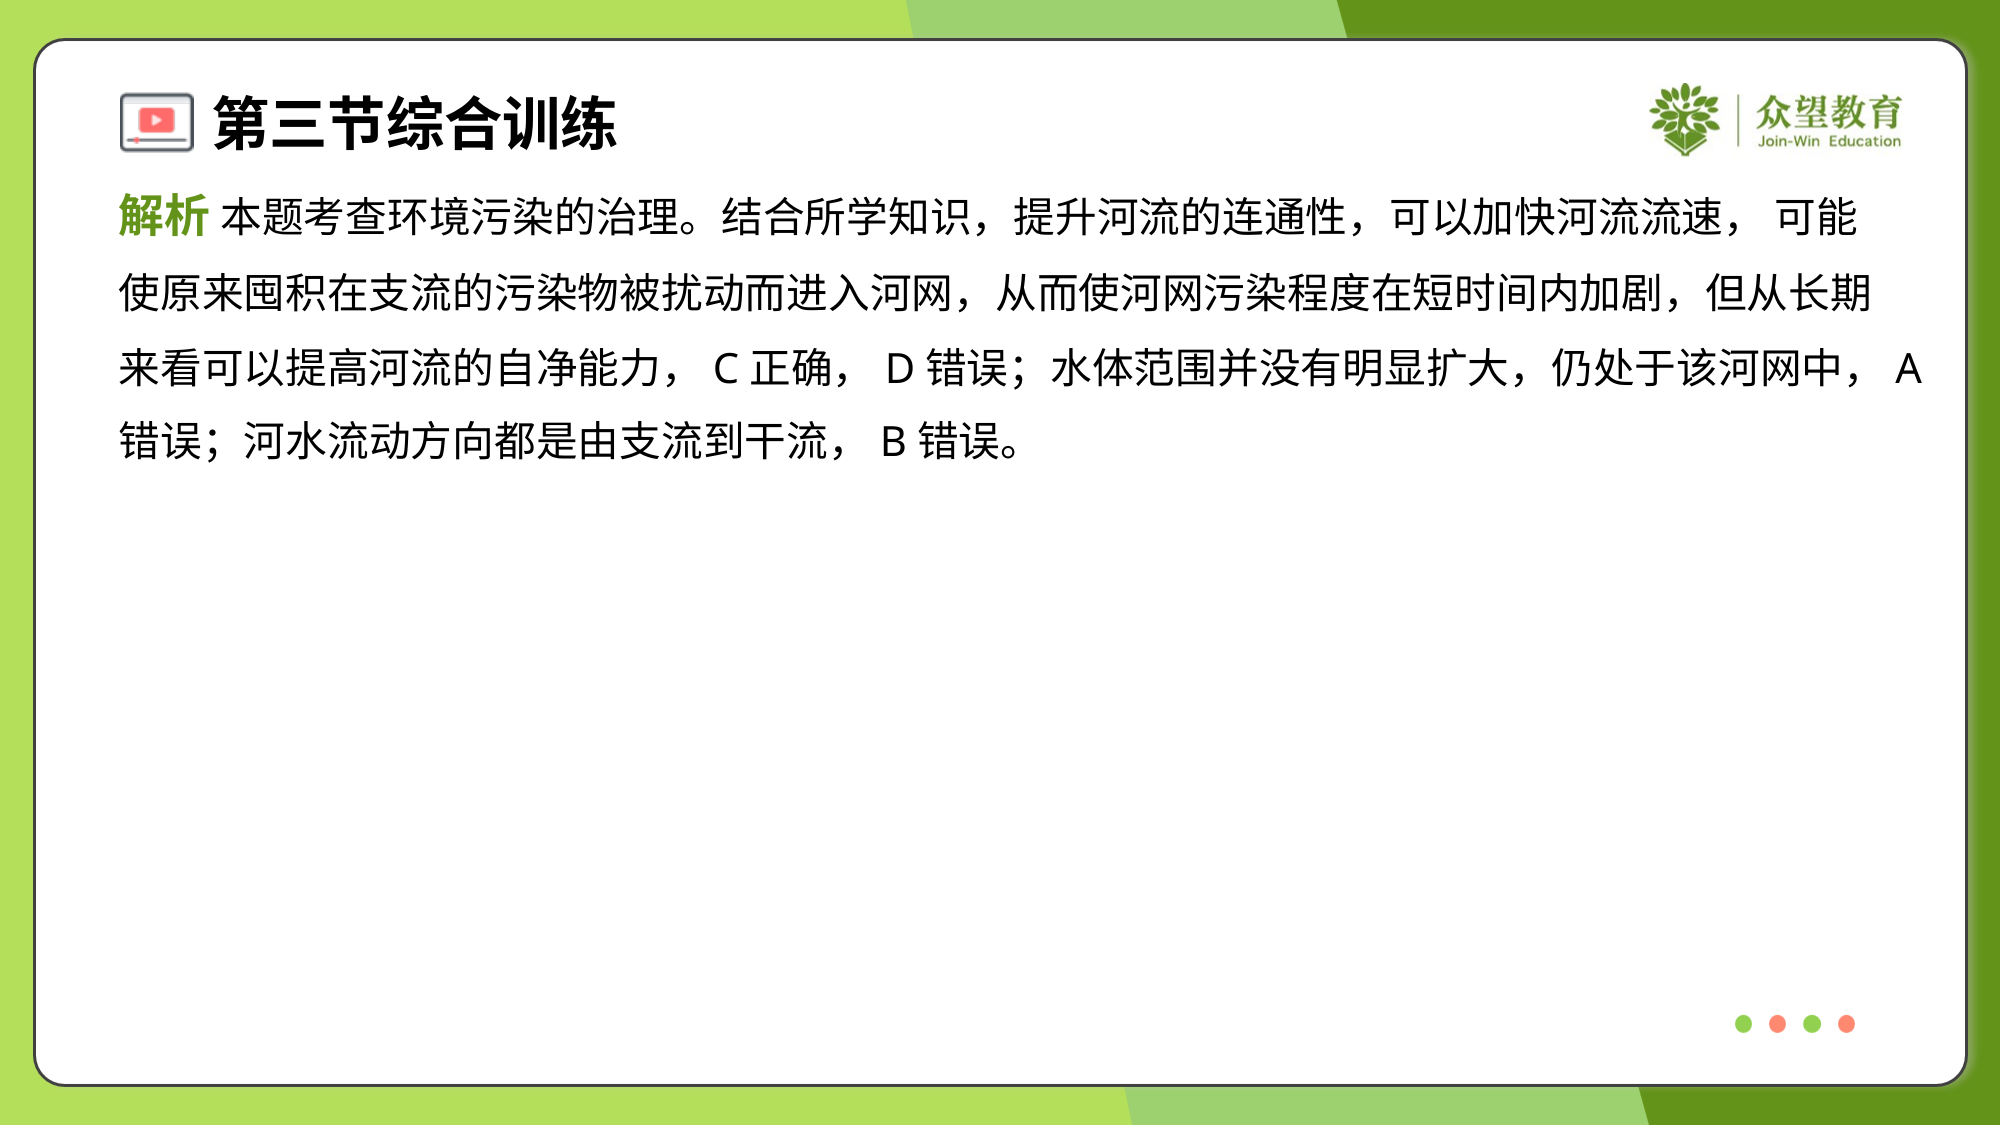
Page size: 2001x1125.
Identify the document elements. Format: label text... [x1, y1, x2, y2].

picture [0, 0, 2000, 1125]
text_box 解析 本题考查环境污染的治理。结合所学知识，提升河流的连通性，可以加快河流流速， 可能 使原来囤积在支流的污染物被扰动而进入河网，从而使河网污染程度在短时间内加剧，但从长期 来看可以提高河流的自净能力，C正确，D错误；水体范围并没有明显扩大，仍处于该河网中，A 错误；河水流动方向都是由支流到干流，B错误。 [118, 164, 1883, 458]
